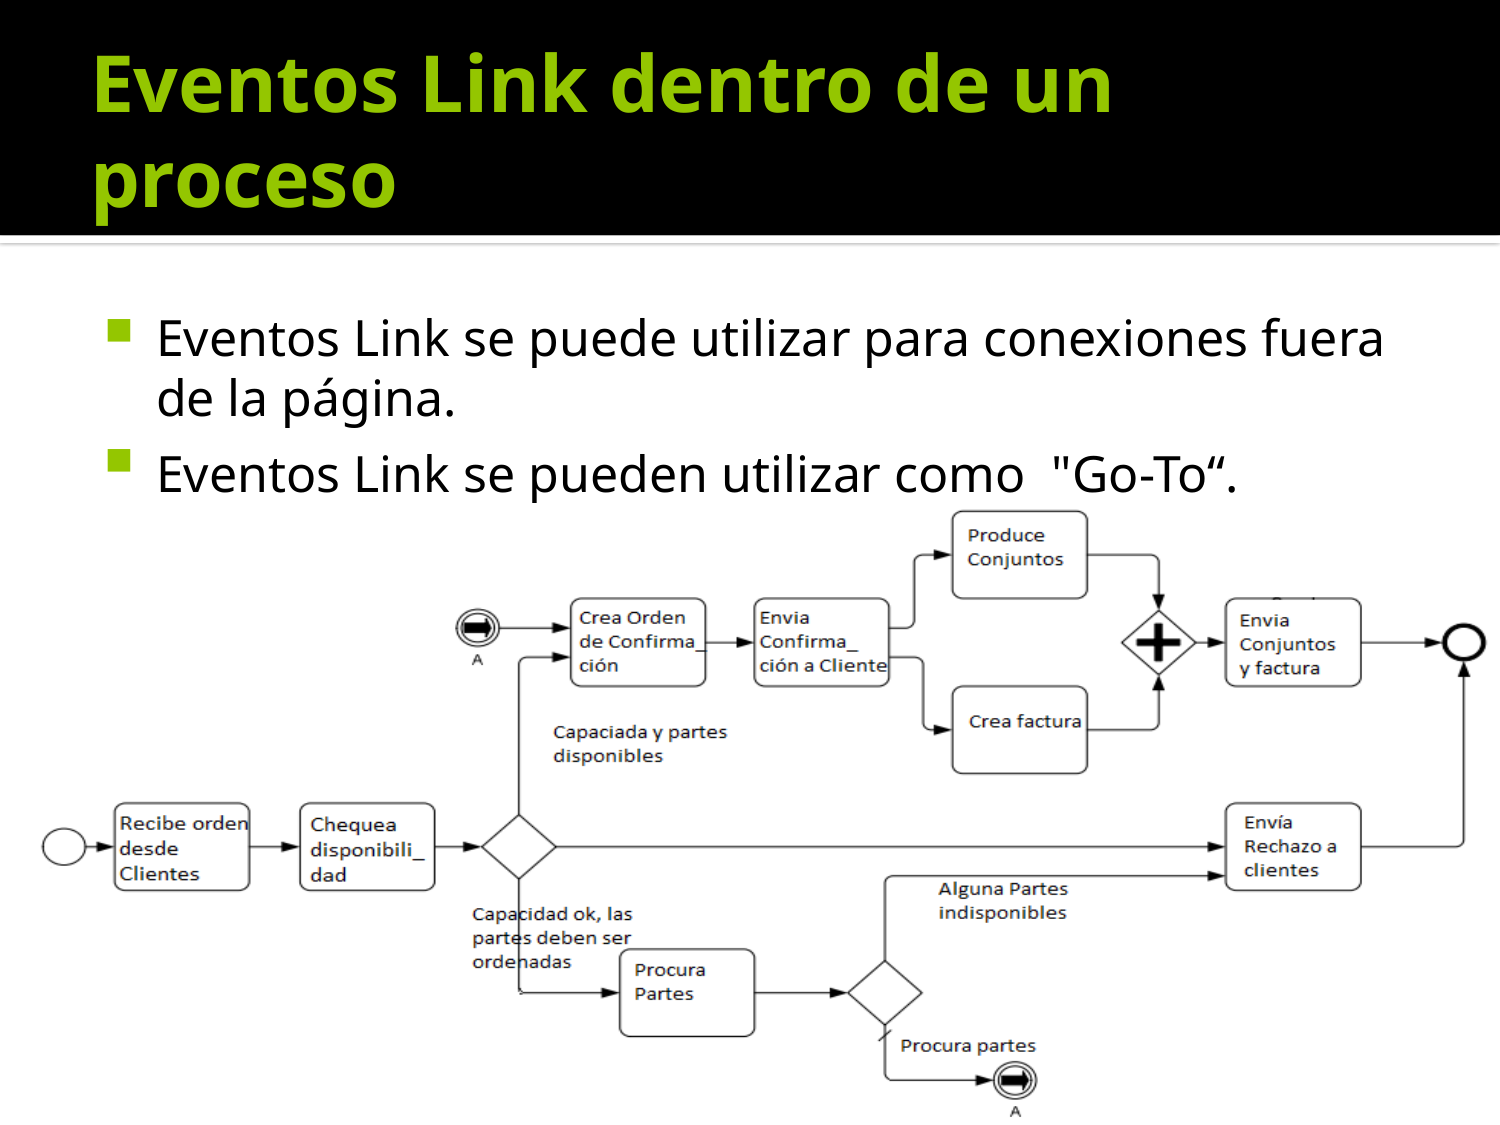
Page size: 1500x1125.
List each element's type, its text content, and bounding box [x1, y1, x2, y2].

list Eventos Link se puede utilizar para conexiones fuera de la página. Eventos Link se pueden utilizar como "Go-To“. [75, 291, 1425, 501]
title Eventos Link dentro de un proceso [75, 25, 1425, 231]
picture [23, 503, 1495, 1125]
